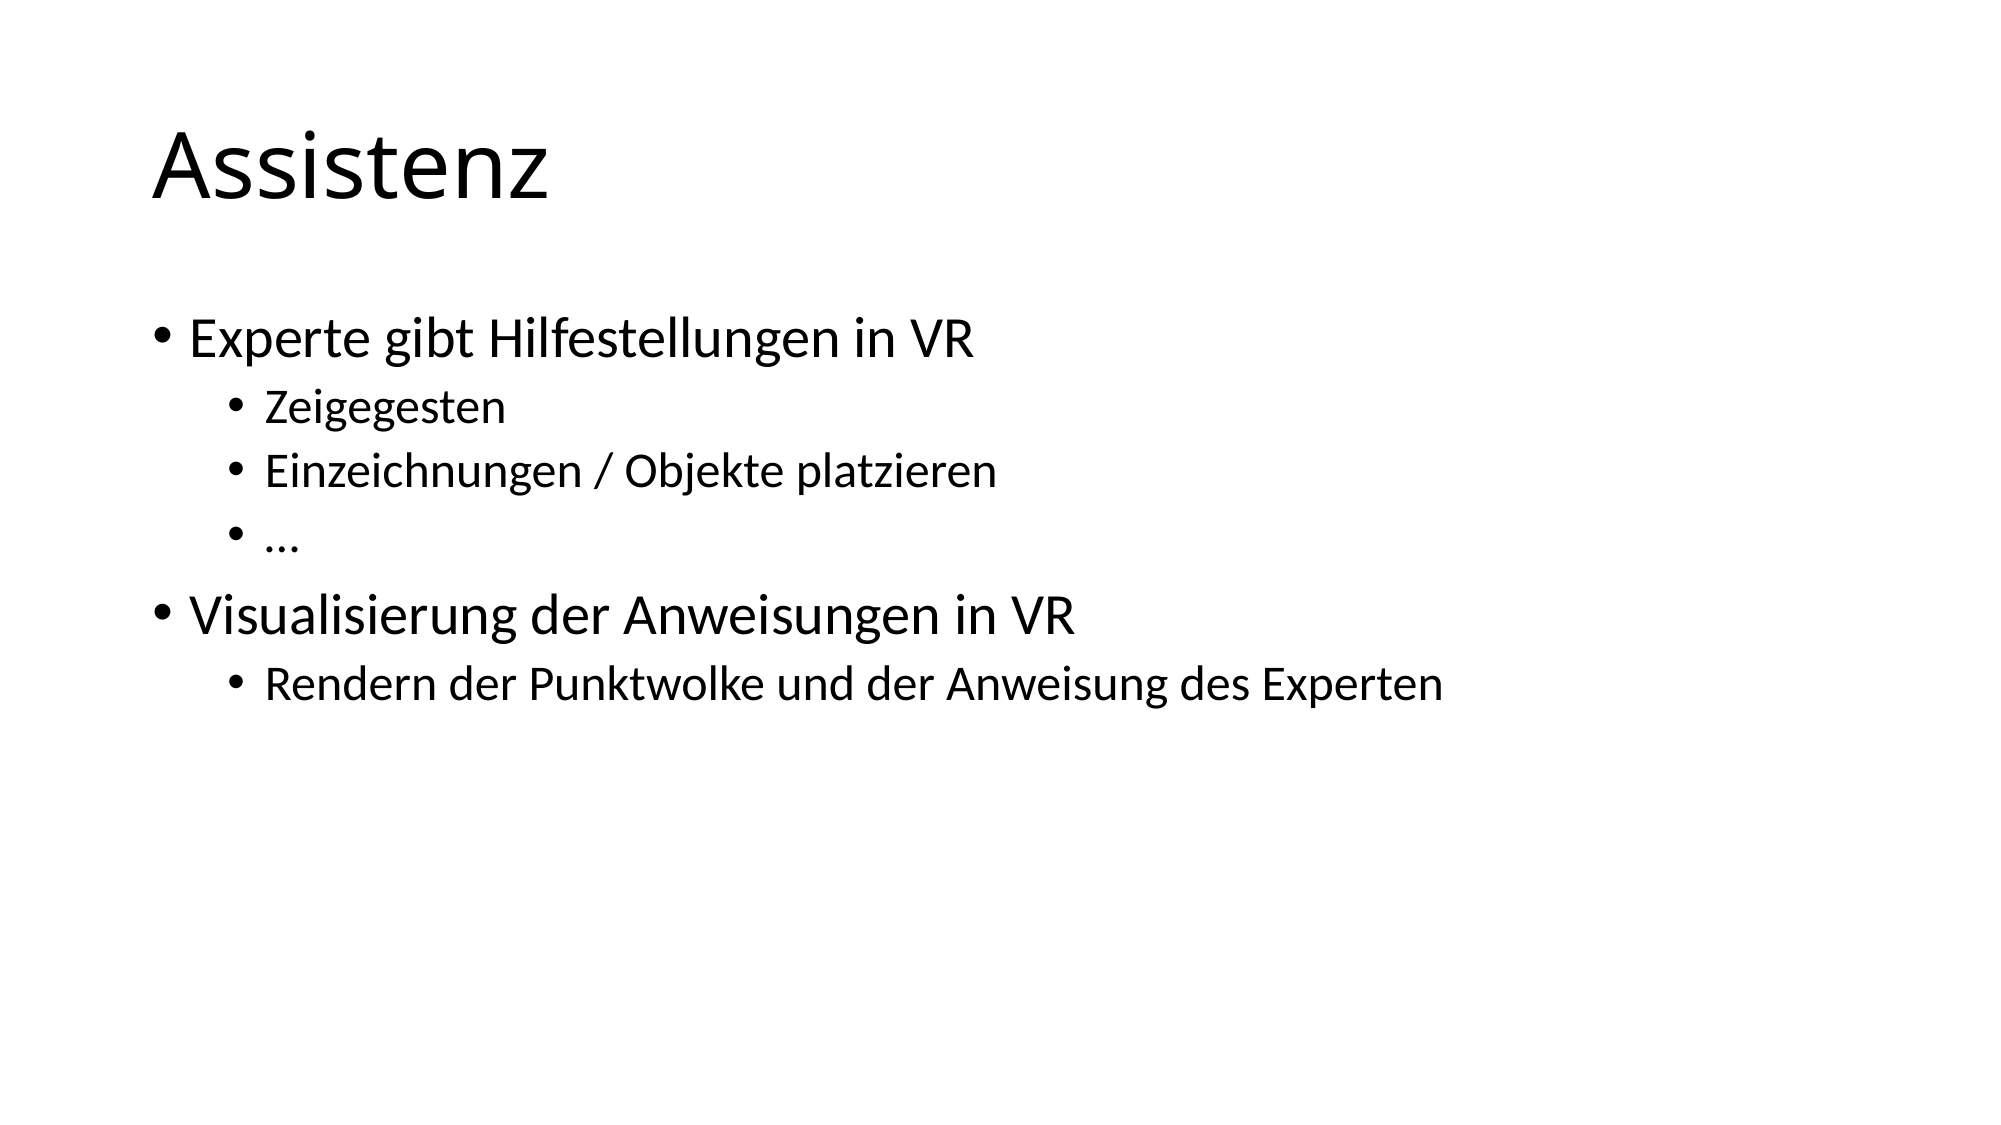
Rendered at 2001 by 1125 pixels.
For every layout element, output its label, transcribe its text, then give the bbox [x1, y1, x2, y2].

title Assistenz [137, 59, 1863, 278]
list Experte gibt Hilfestellungen in VR Zeigegesten Einzeichnungen / Objekte platzieren … Visualisierung der Anweisungen in VR Rendern der Punktwolke und der Anweisung des Experten [137, 299, 1863, 1014]
